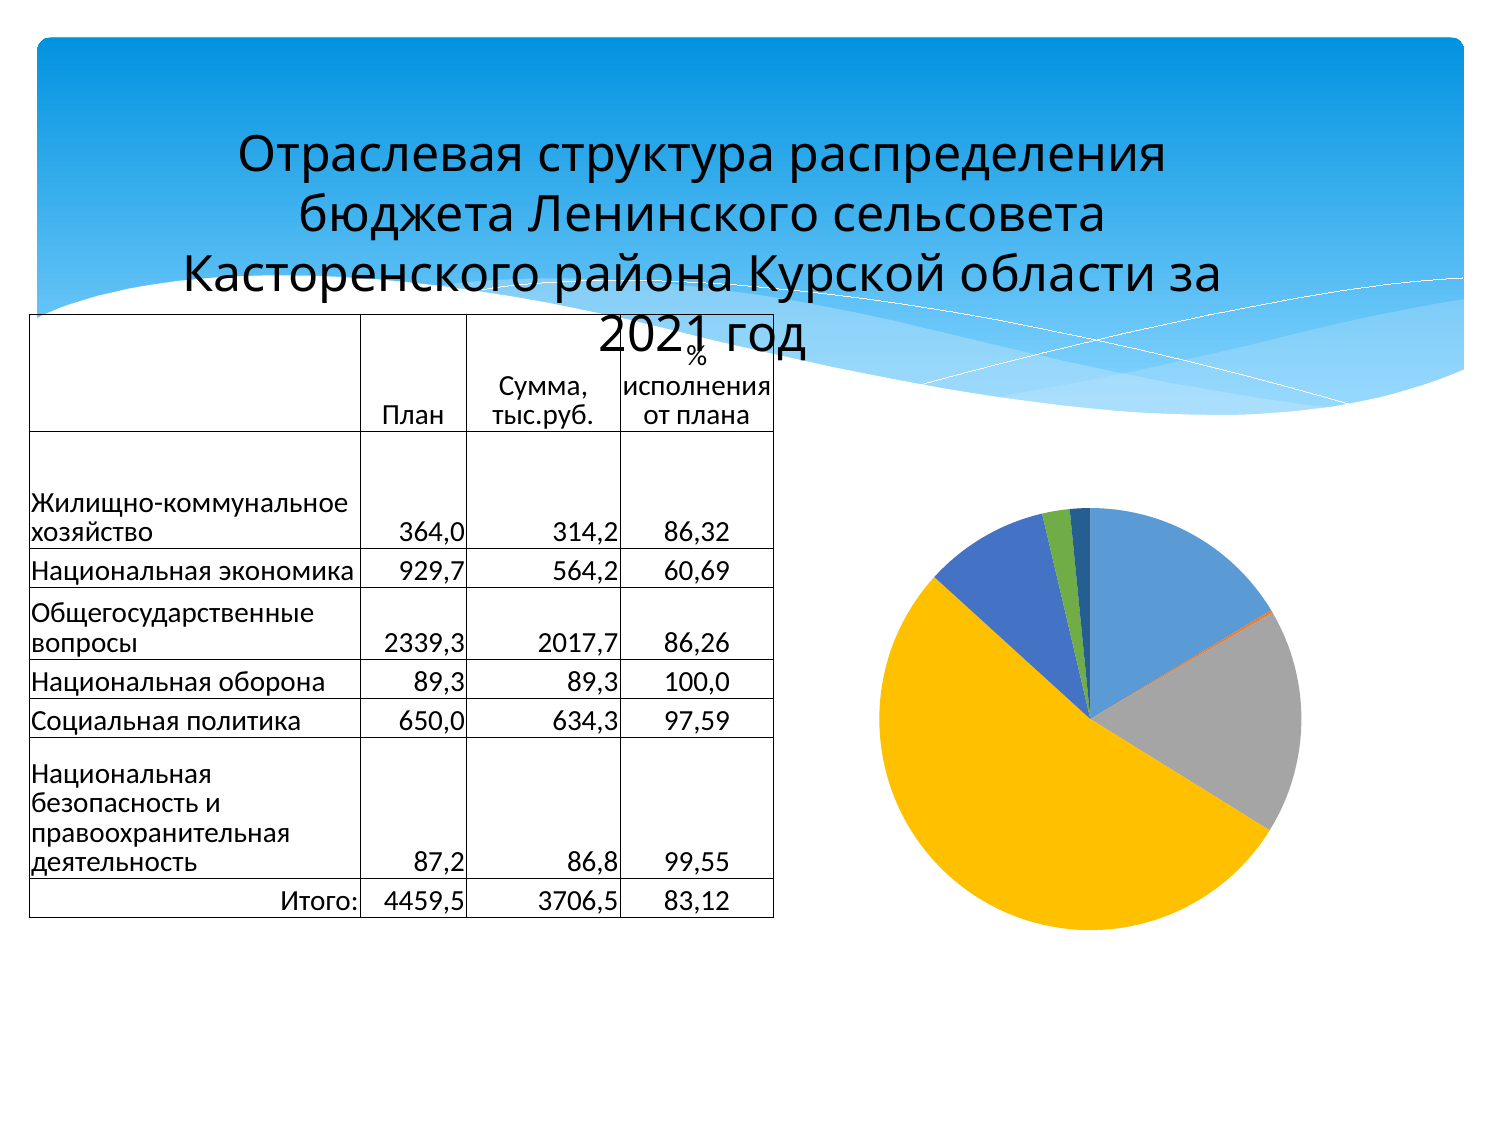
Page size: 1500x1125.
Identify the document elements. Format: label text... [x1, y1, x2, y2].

table_cell 314,2 [467, 432, 620, 548]
table_cell 100,0 [621, 660, 743, 698]
table_cell Итого: [30, 879, 360, 917]
table_cell 89,3 [361, 660, 466, 698]
table_cell 2339,3 [361, 588, 466, 659]
table_cell Общегосударственные вопросы [30, 588, 360, 659]
table_cell 634,3 [467, 699, 620, 737]
table_cell 86,8 [467, 738, 620, 878]
table_cell Национальная экономика [30, 549, 360, 587]
table_cell Национальная оборона [30, 660, 360, 698]
table_cell 87,2 [361, 738, 466, 878]
table_cell 99,55 [621, 738, 743, 878]
table_header % исполнения от плана [621, 315, 773, 431]
table_cell 929,7 [361, 549, 466, 587]
table_cell Национальная безопасность и правоохранительная деятельность [30, 738, 360, 878]
table_cell Жилищно-коммунальное хозяйство [30, 432, 360, 548]
table_header Сумма, тыс.руб. [467, 315, 620, 431]
table_header План [361, 315, 466, 431]
table_cell 86,32 [621, 432, 743, 548]
table_cell 89,3 [467, 660, 620, 698]
table_header [30, 315, 360, 431]
table_cell 97,59 [621, 699, 743, 737]
table_cell 4459,5 [361, 879, 466, 917]
table_cell 564,2 [467, 549, 620, 587]
table_cell 650,0 [361, 699, 466, 737]
chart [749, 349, 1469, 1028]
table_cell 2017,7 [467, 588, 620, 659]
table_cell 83,12 [621, 879, 743, 917]
table_cell Социальная политика [30, 699, 360, 737]
table_cell 3706,5 [467, 879, 620, 917]
table_cell 86,26 [621, 588, 743, 659]
text_box Отраслевая структура распределения бюджета Ленинского сельсовета Касторенского района Курской области за 2021 год [147, 113, 1258, 347]
table_cell 60,69 [621, 549, 743, 587]
table_cell 364,0 [361, 432, 466, 548]
